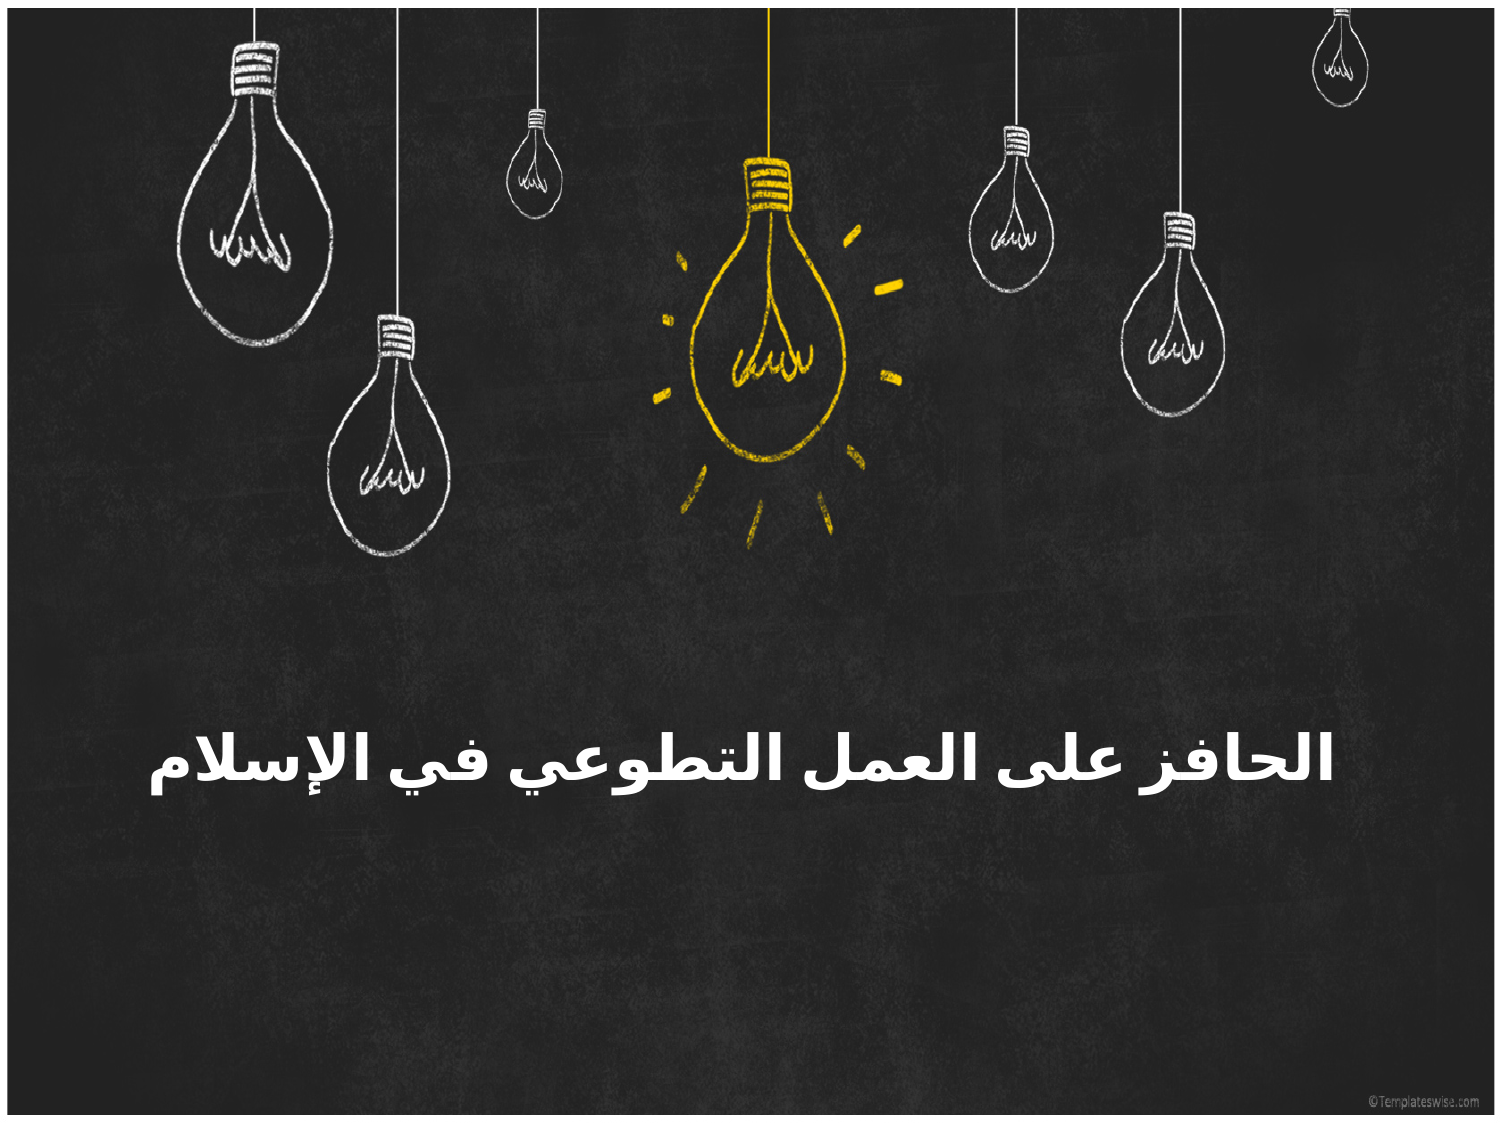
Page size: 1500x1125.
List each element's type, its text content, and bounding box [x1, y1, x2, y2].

title الحافز على العمل التطوعي في الإسلام [112, 680, 1388, 831]
picture [0, 0, 1500, 1125]
